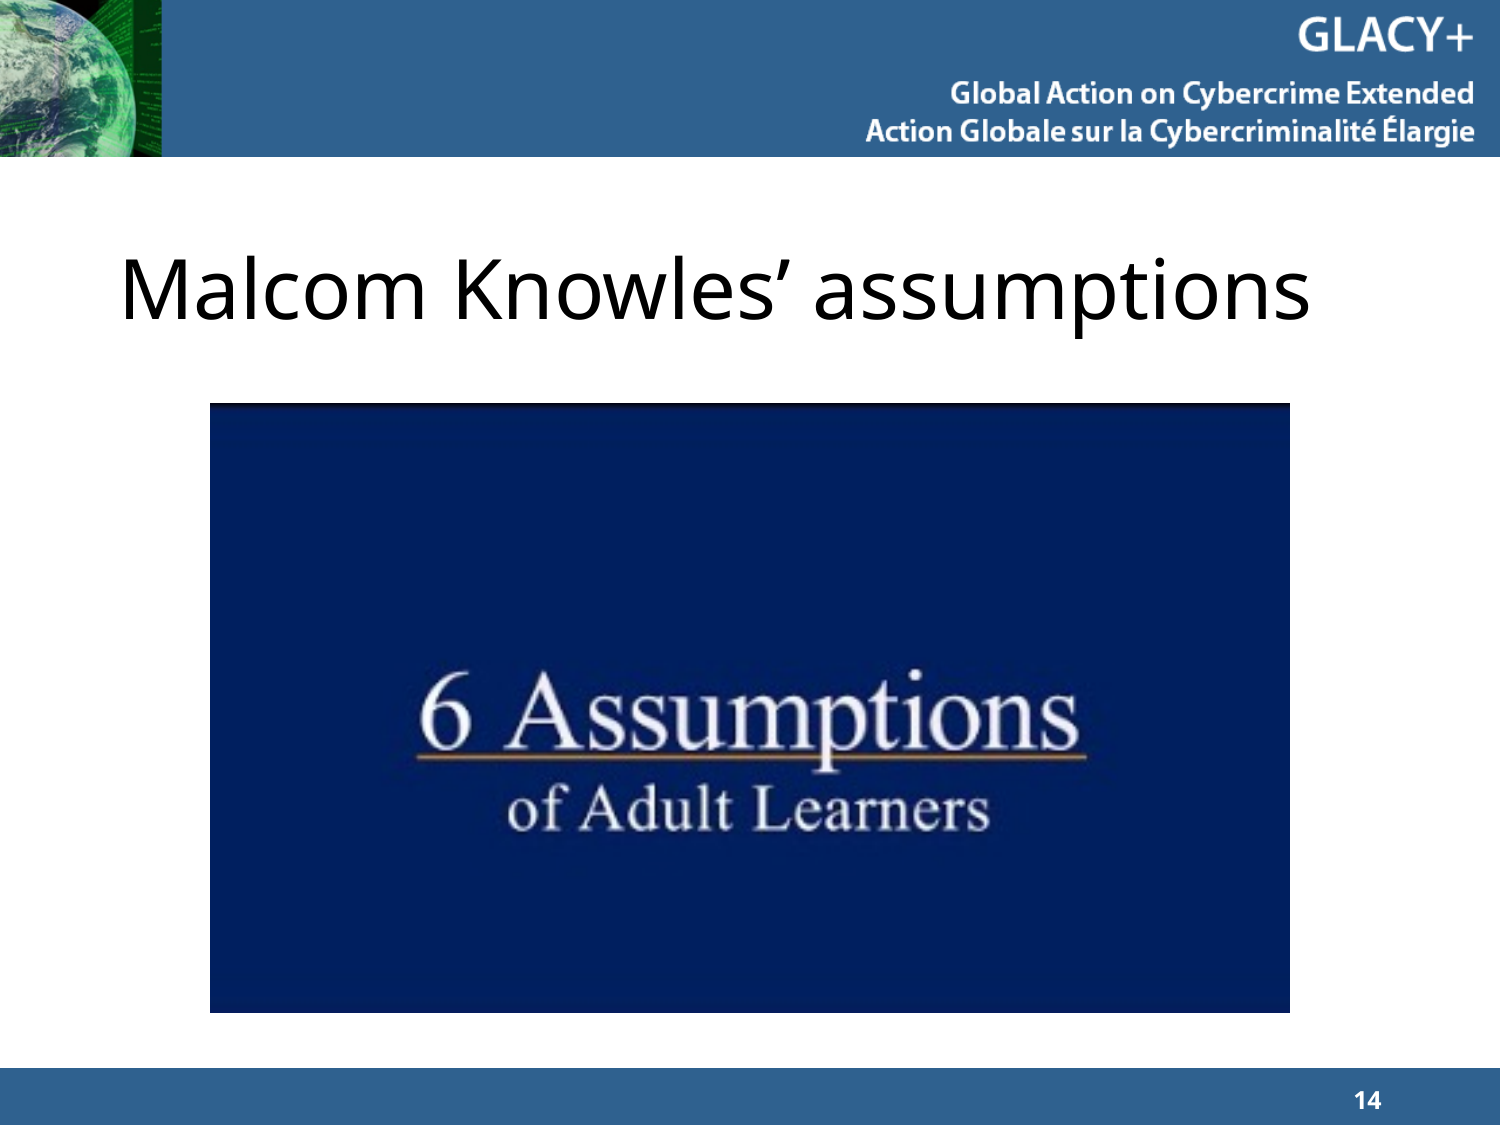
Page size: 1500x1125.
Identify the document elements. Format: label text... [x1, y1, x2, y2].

title Malcom Knowles’ assumptions [103, 197, 1397, 388]
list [209, 402, 1291, 1014]
slide_number 14 [1059, 1071, 1397, 1125]
picture [0, 0, 1500, 157]
